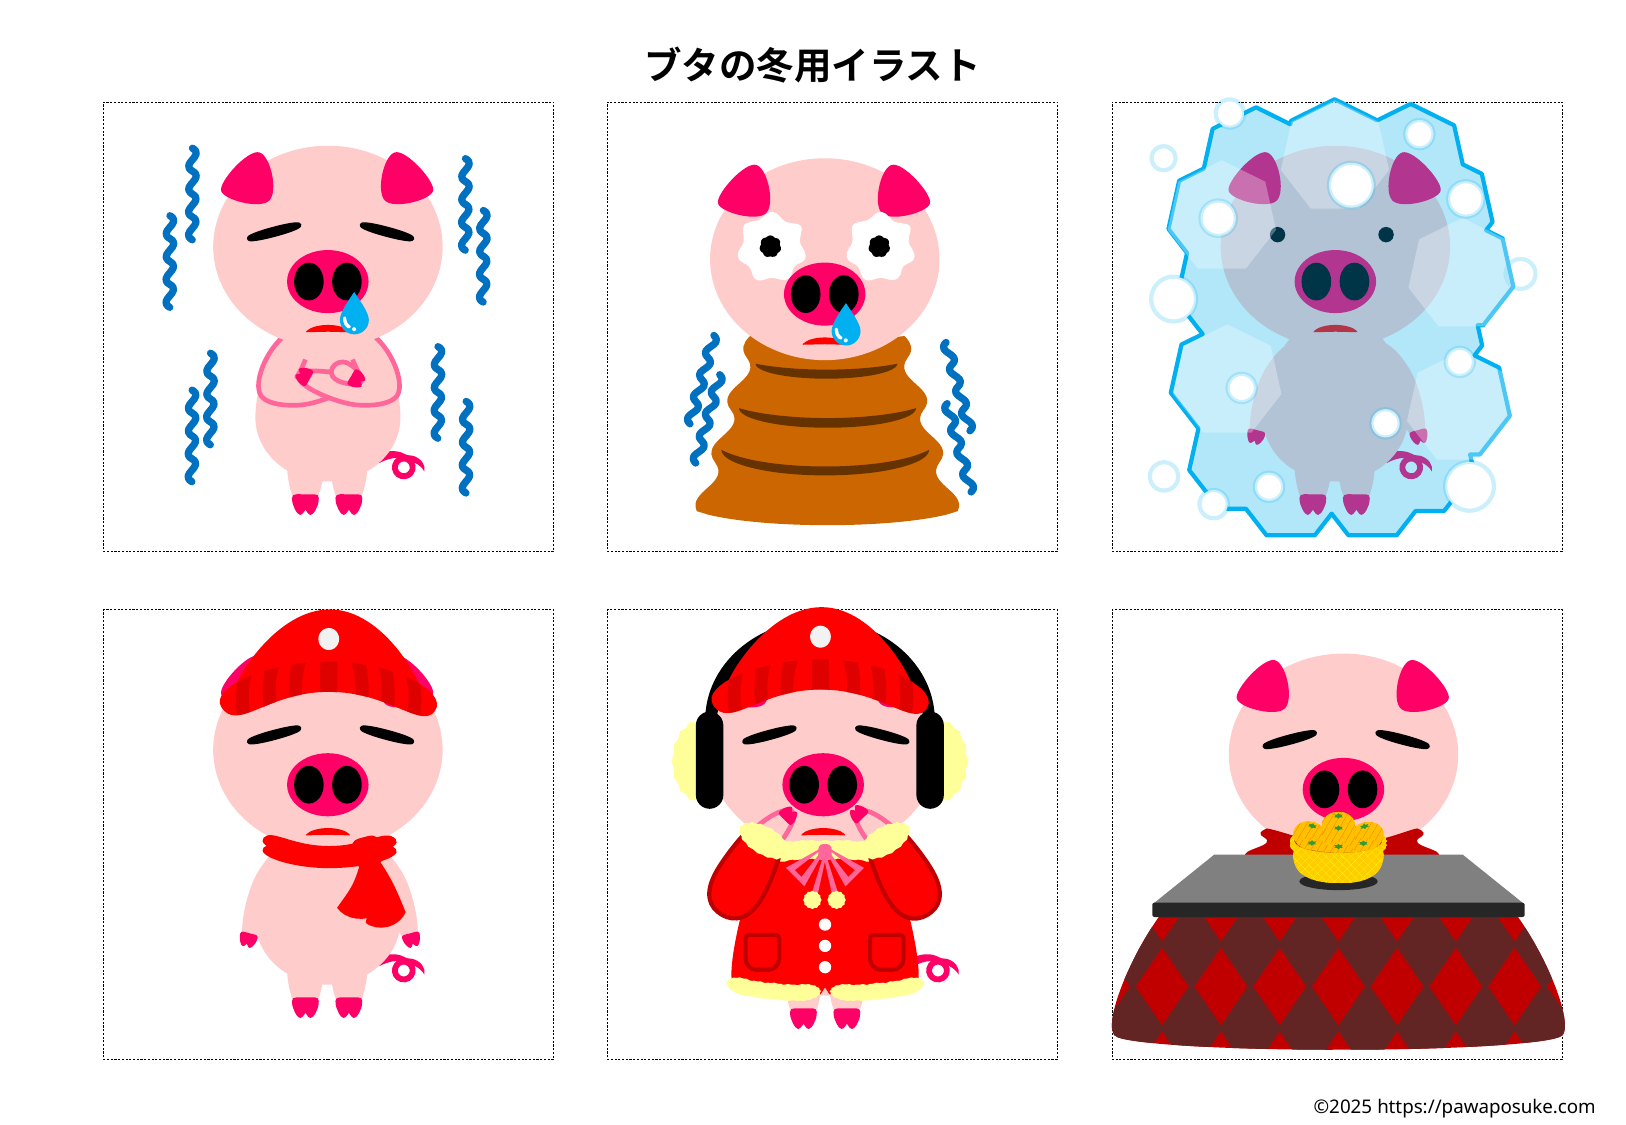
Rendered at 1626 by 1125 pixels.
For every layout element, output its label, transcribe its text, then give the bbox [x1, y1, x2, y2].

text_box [212, 609, 443, 1019]
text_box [671, 606, 969, 1030]
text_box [1111, 653, 1566, 1050]
text_box ブタの冬用イラスト [629, 34, 996, 95]
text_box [695, 158, 964, 526]
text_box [1149, 99, 1536, 536]
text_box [165, 145, 488, 516]
